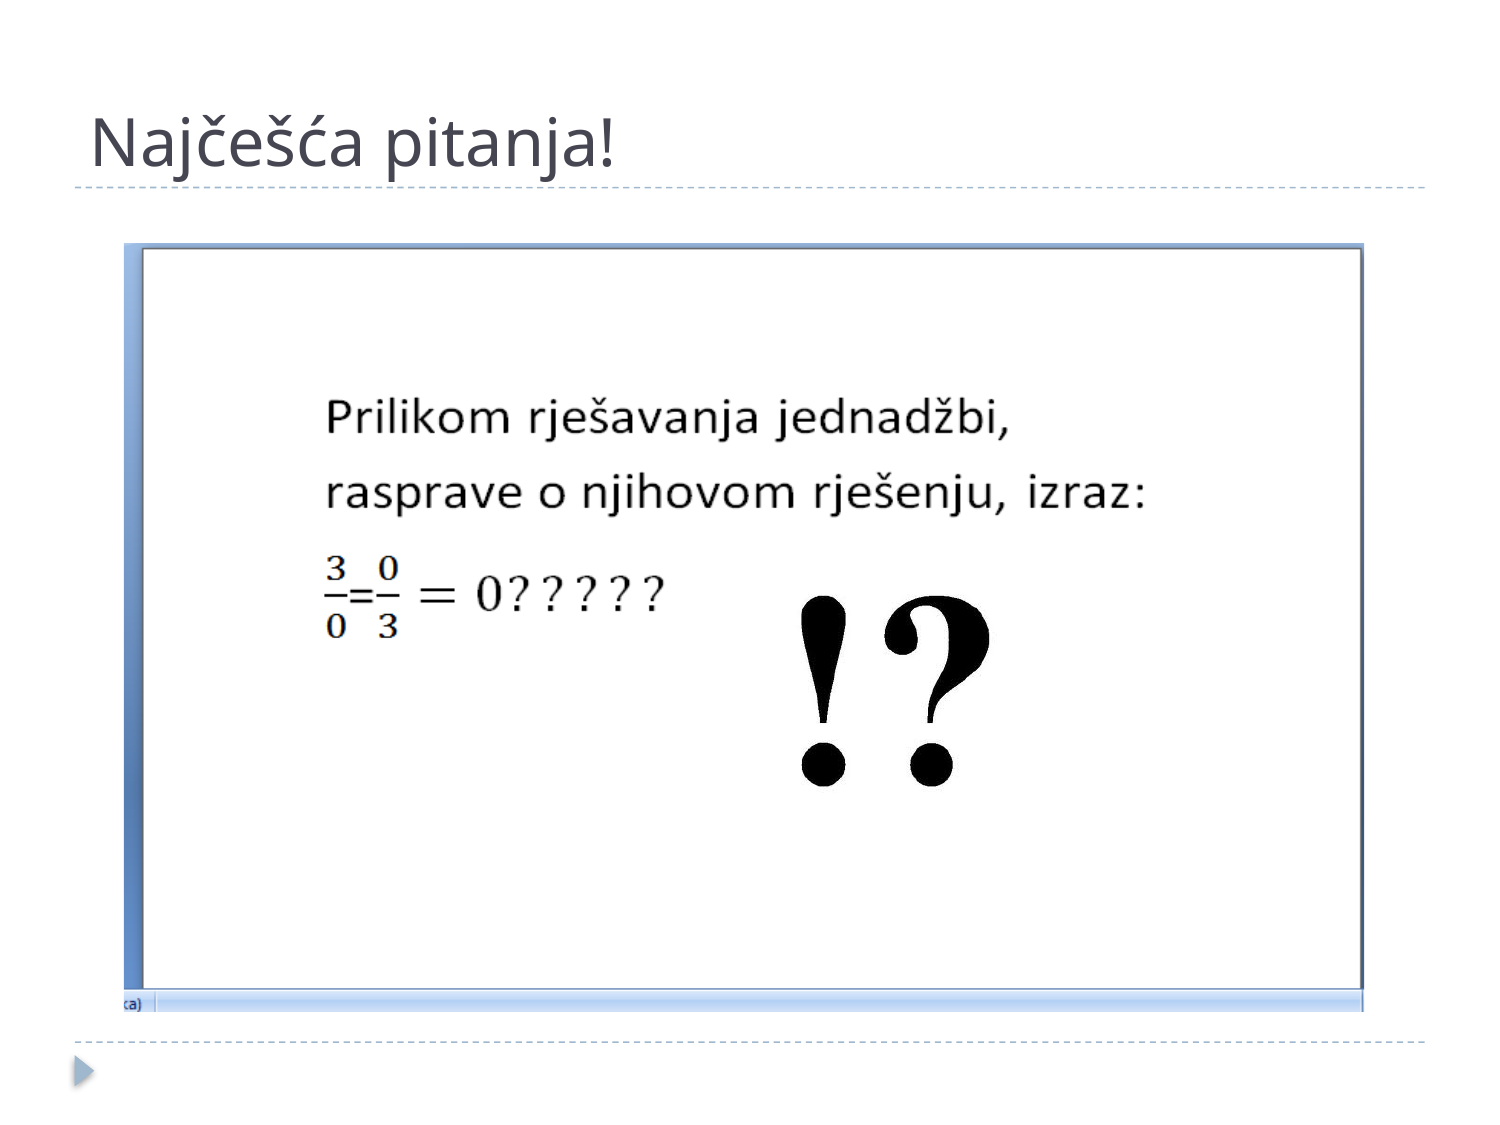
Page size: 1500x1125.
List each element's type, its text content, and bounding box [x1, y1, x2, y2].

picture [785, 585, 999, 799]
title Najčešća pitanja! [75, 24, 1425, 188]
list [123, 243, 1365, 1012]
